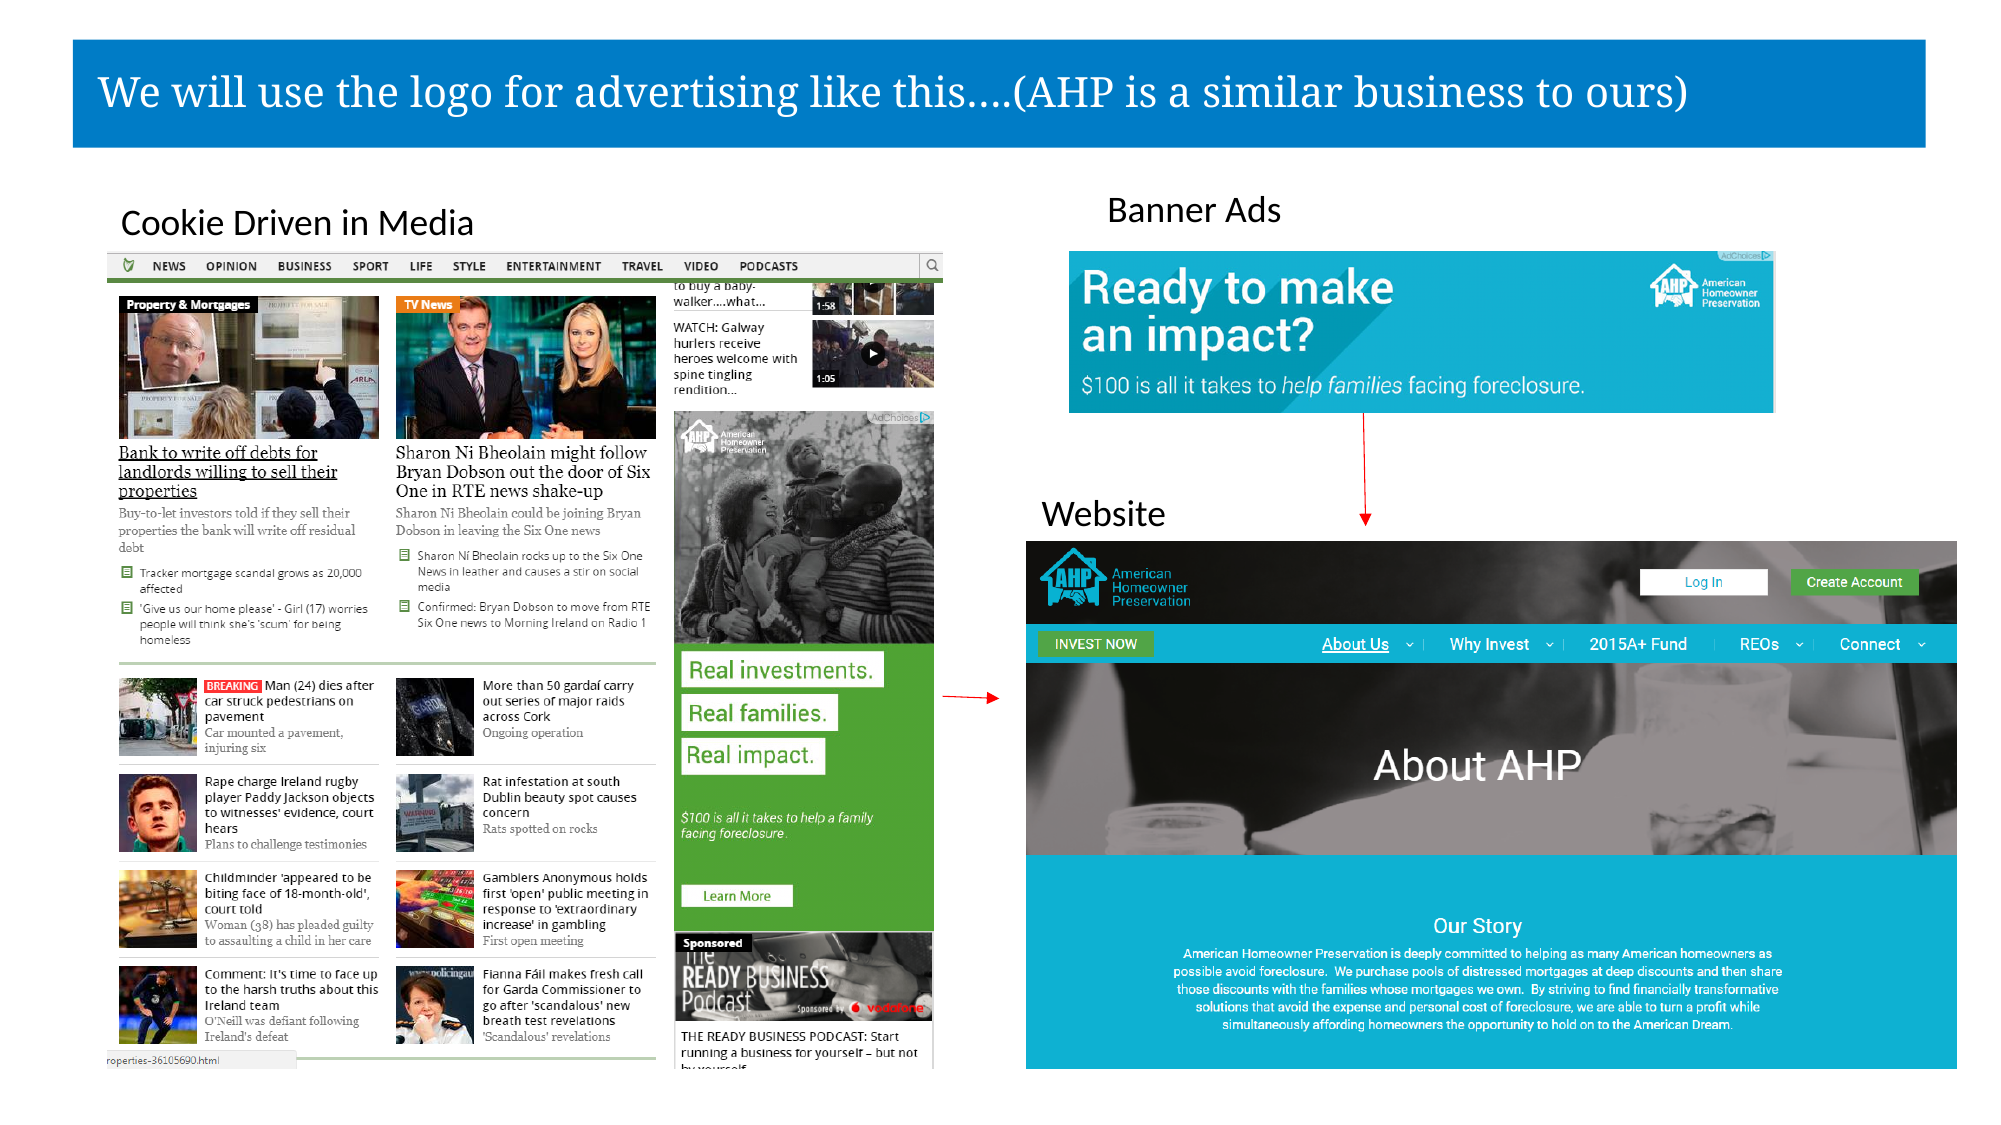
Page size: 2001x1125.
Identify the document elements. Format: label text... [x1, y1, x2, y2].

text_box Website [1026, 481, 1497, 541]
title We will use the logo for advertising like this….(AHP is a similar business to ours) [72, 39, 1926, 148]
picture [1026, 541, 1957, 1069]
text_box Banner Ads [1092, 177, 1563, 238]
picture [107, 251, 943, 1069]
picture [1069, 251, 1776, 414]
text_box Cookie Driven in Media [106, 190, 577, 251]
